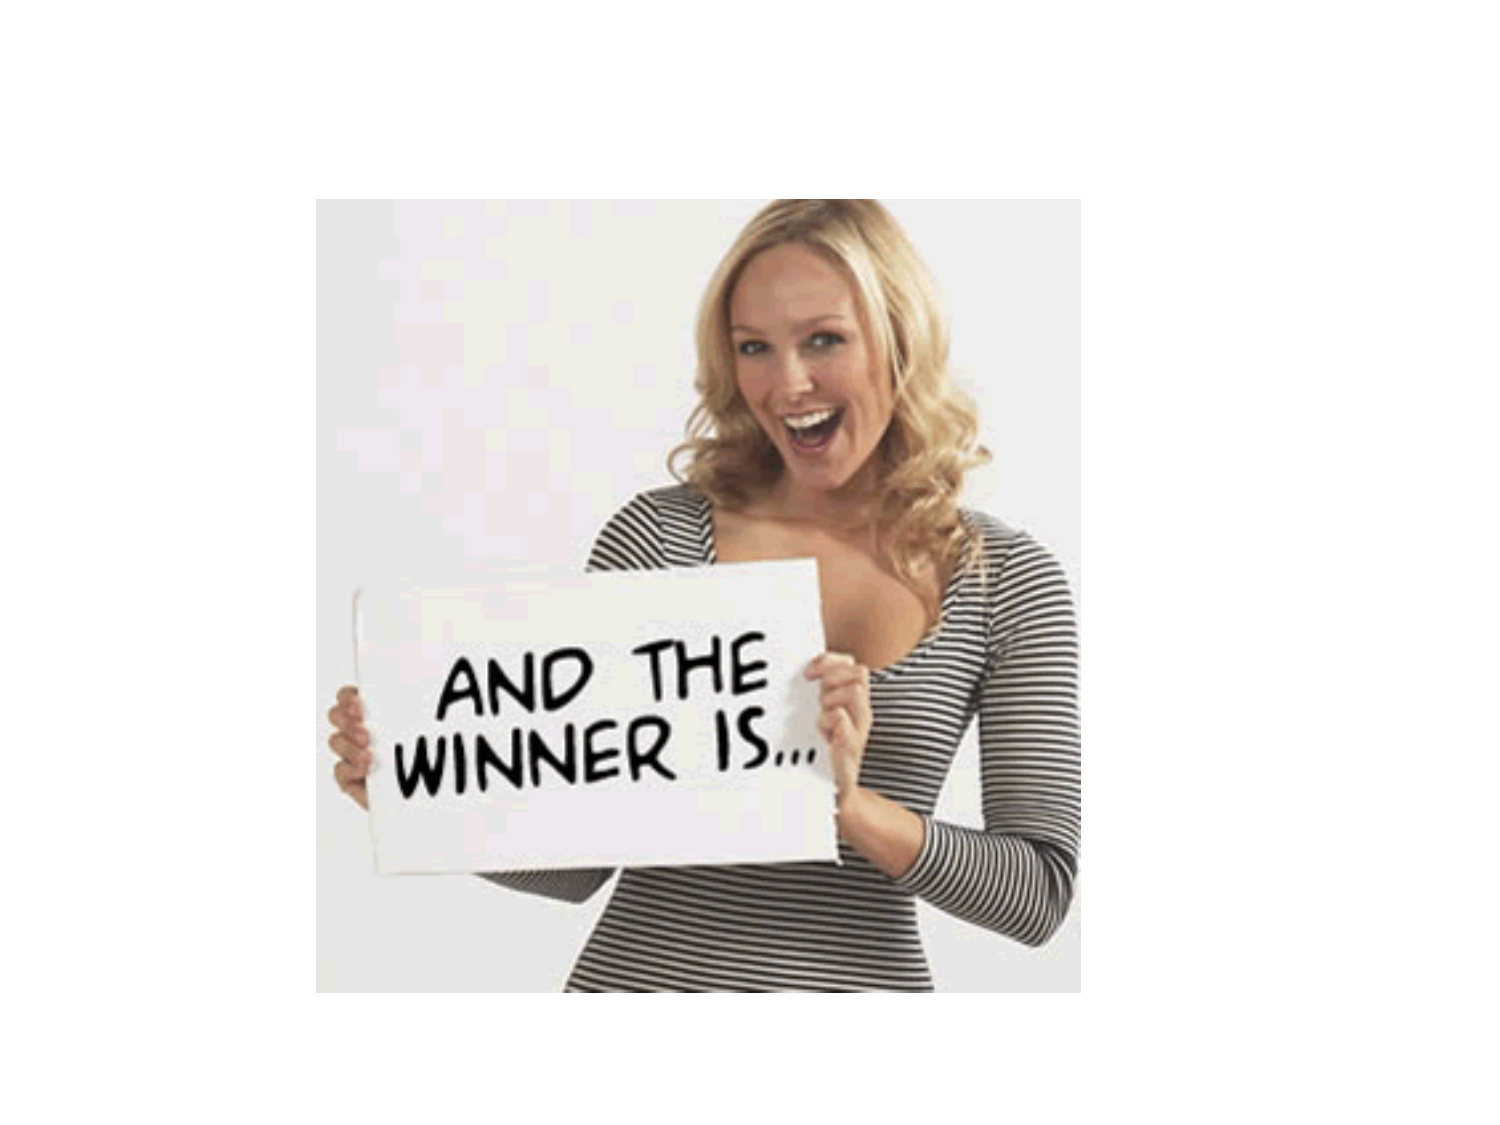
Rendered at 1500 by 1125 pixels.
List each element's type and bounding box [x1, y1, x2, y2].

picture [316, 198, 1081, 993]
